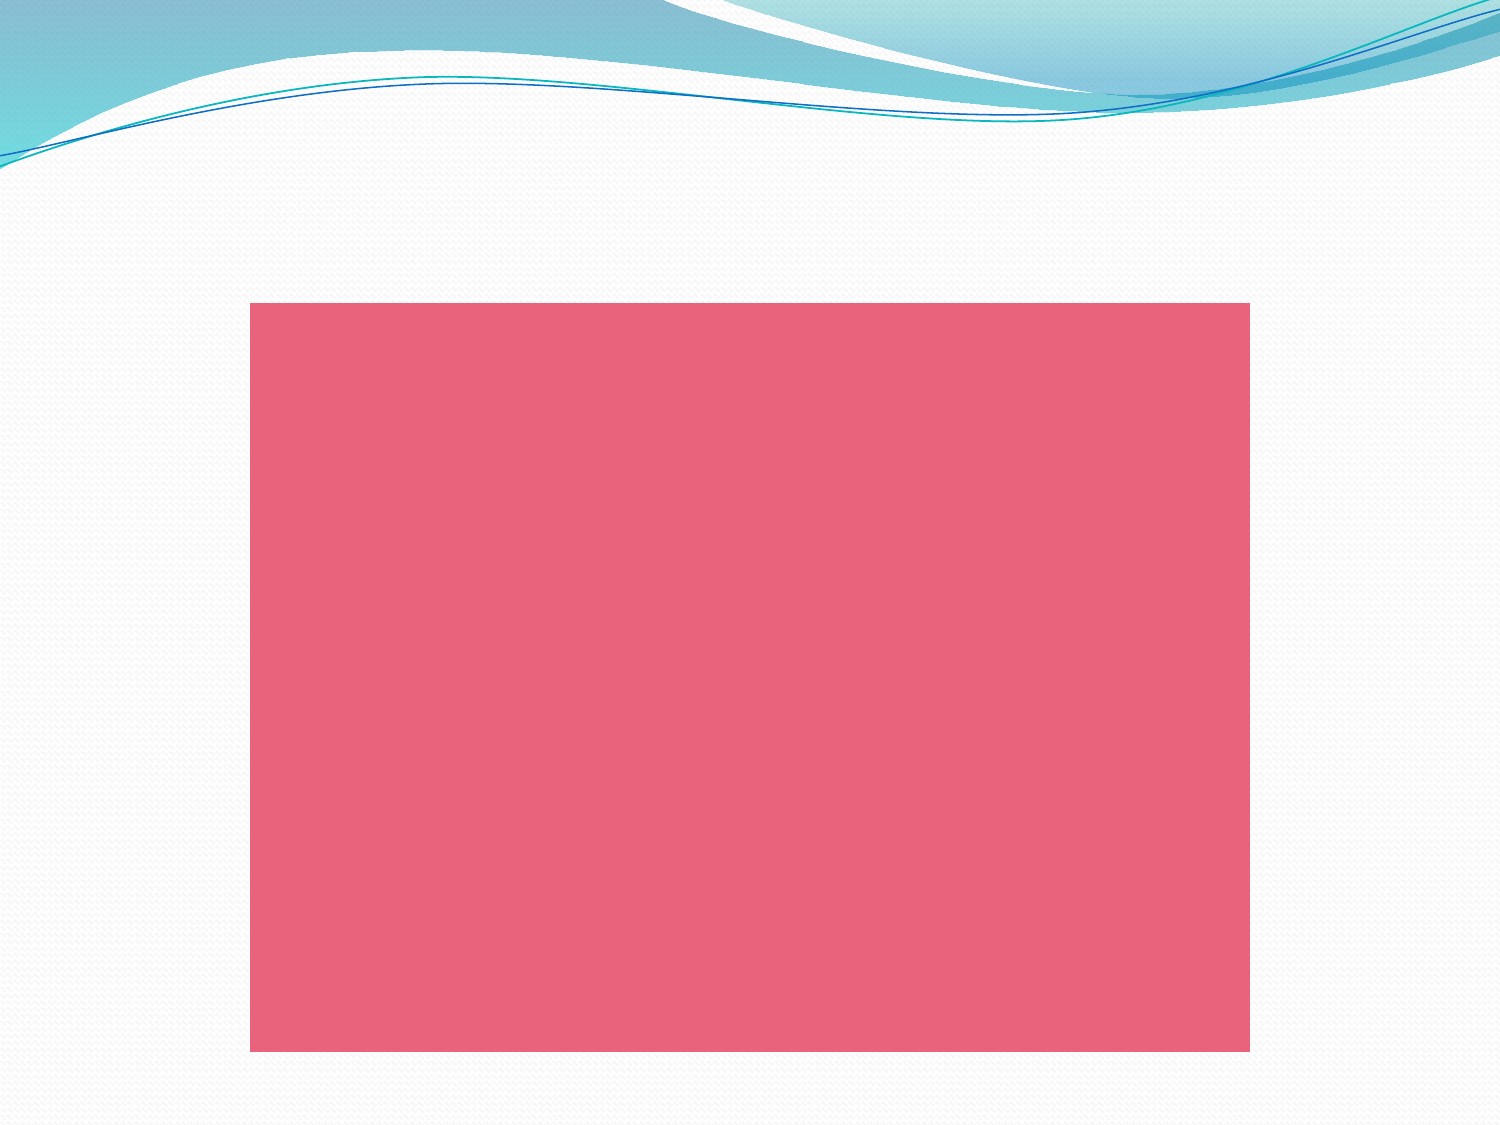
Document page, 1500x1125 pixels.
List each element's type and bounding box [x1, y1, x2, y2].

list [249, 302, 1251, 1053]
